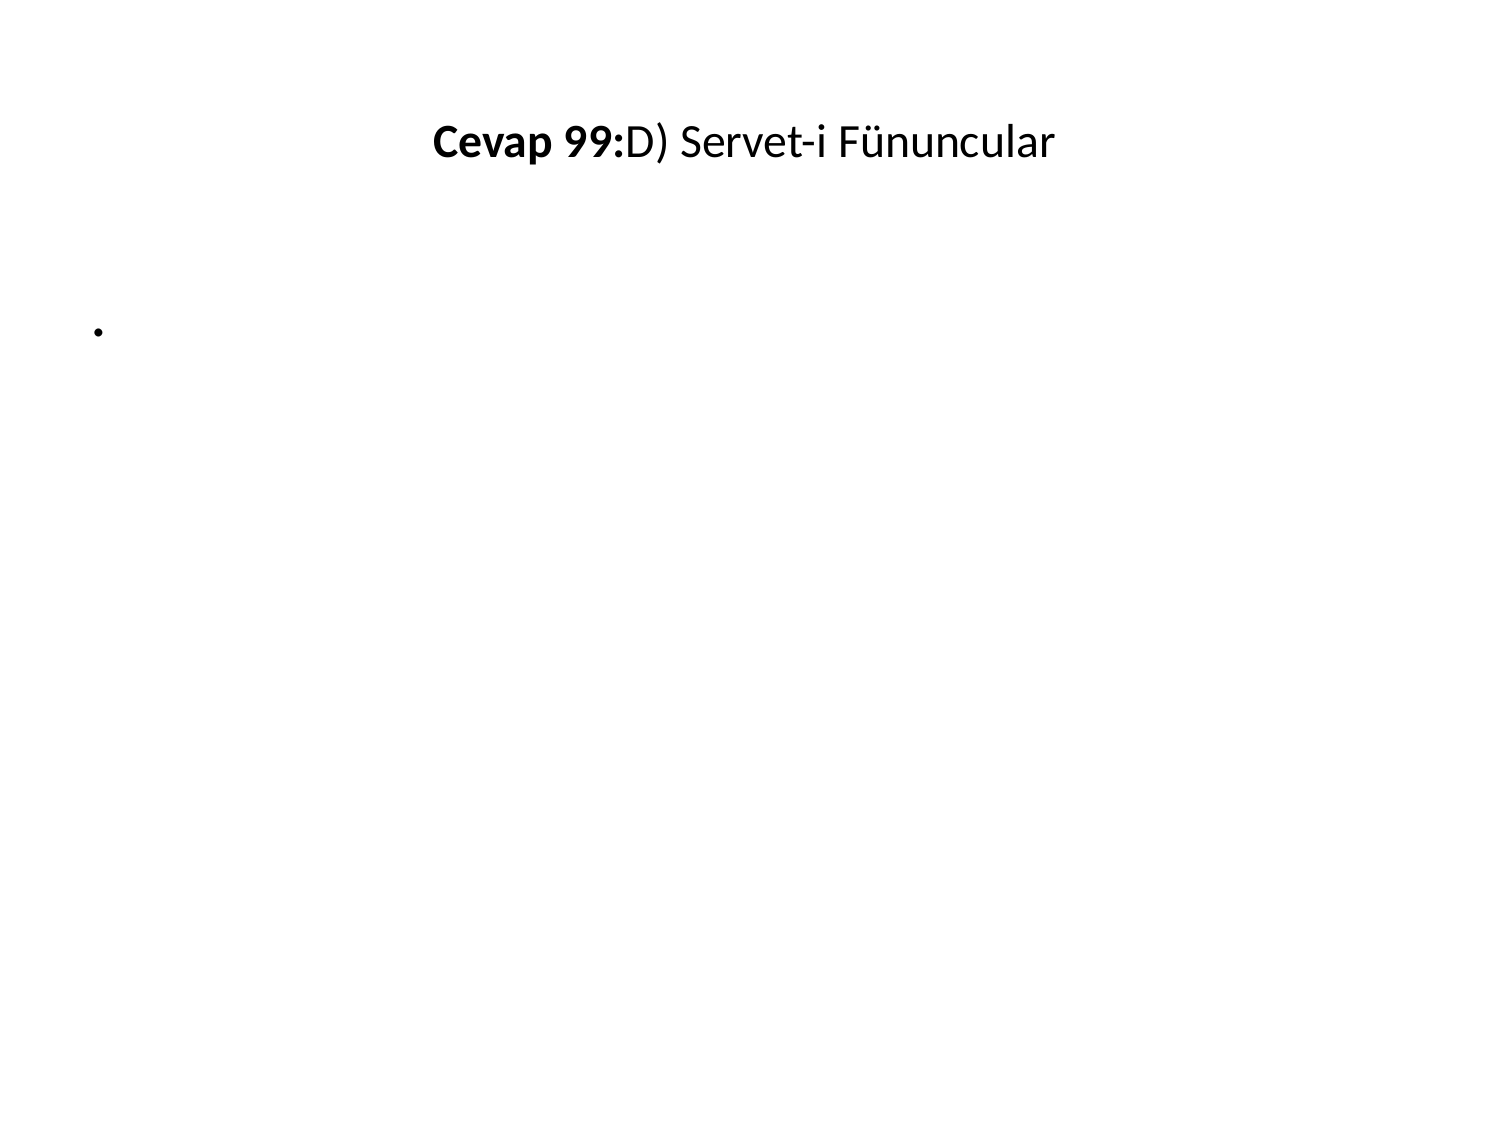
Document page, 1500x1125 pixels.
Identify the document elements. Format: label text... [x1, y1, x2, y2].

title Cevap 99:D) Servet-i Fünuncular [75, 45, 1425, 233]
list . [75, 262, 1425, 1005]
